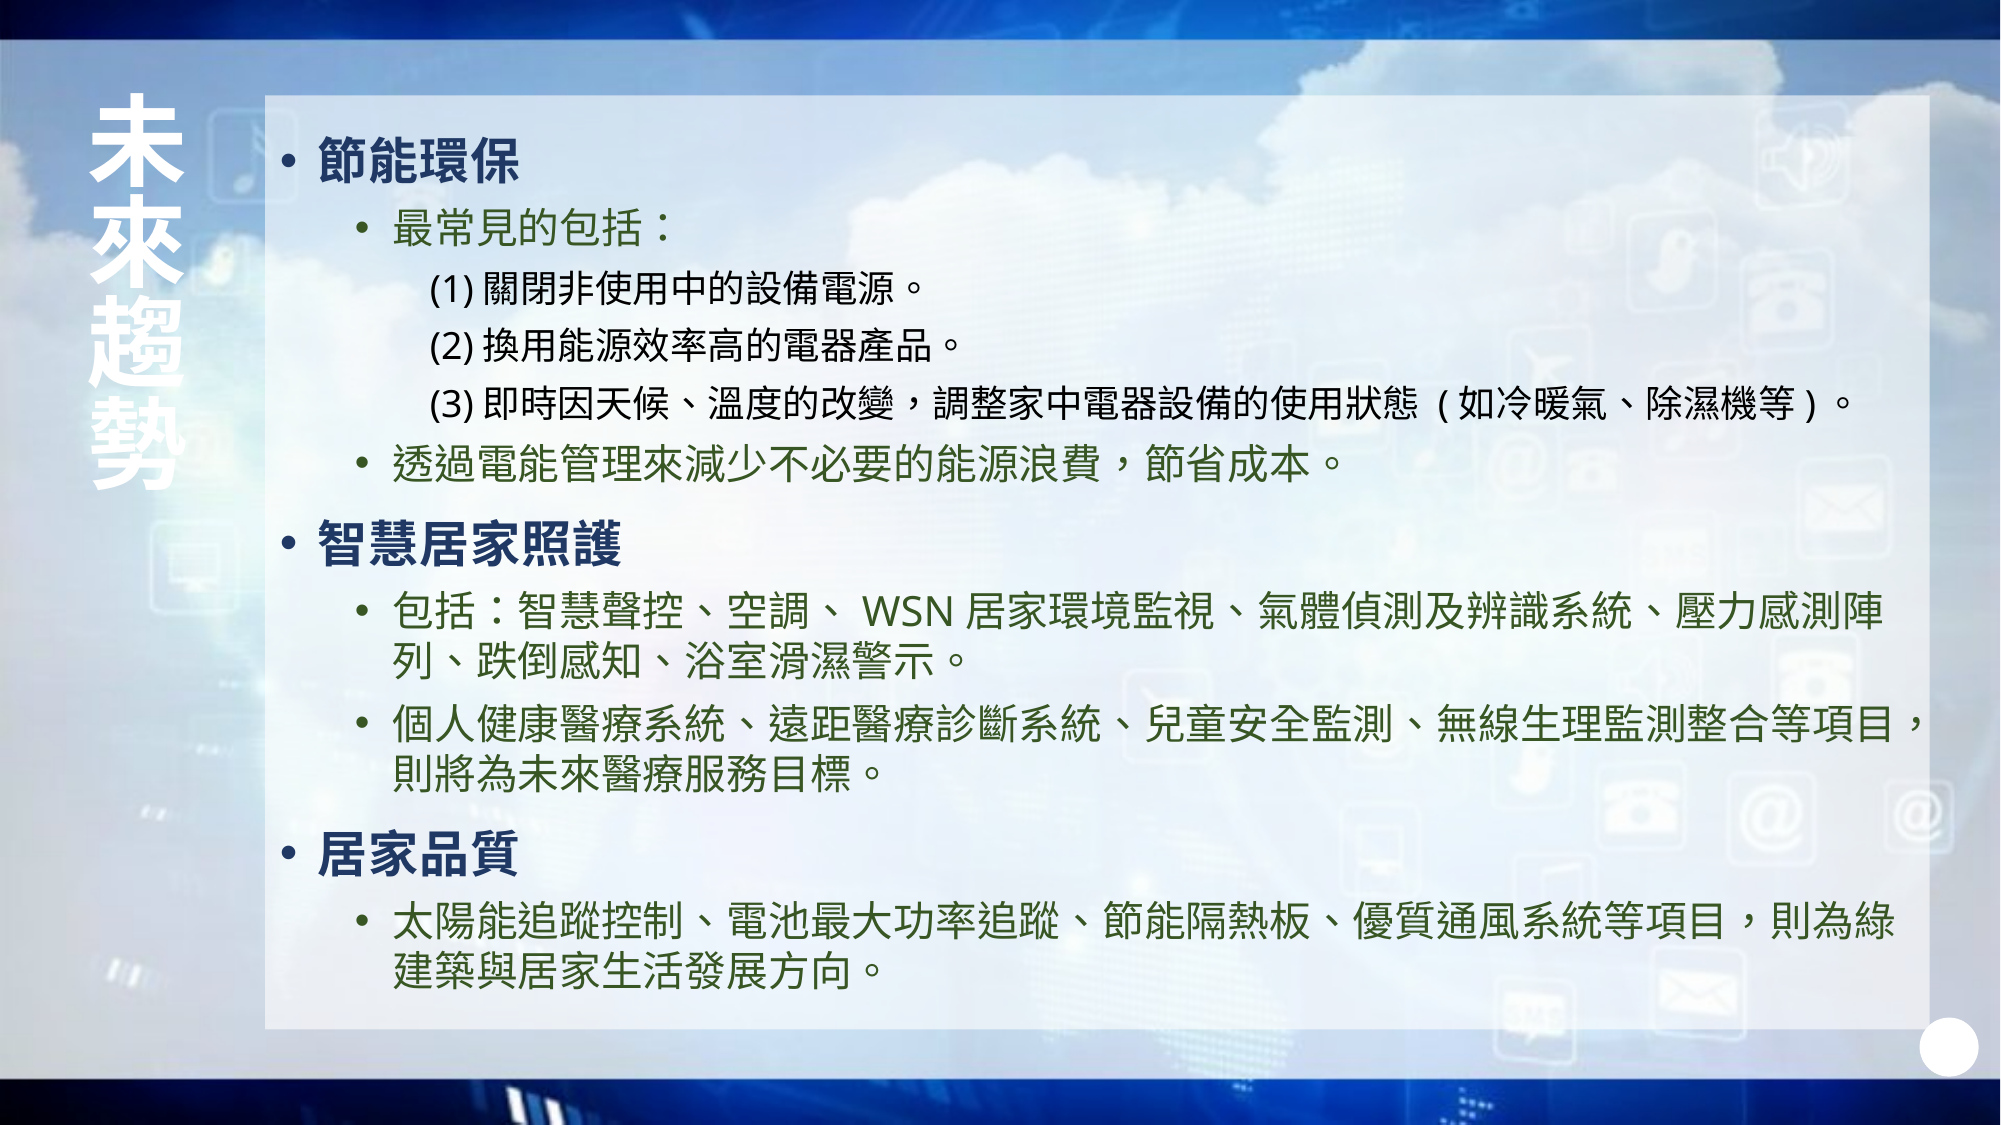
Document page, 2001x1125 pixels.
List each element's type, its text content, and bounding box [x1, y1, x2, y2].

title 未來趨勢 [64, 75, 222, 971]
list 節能環保 最常見的包括： (1)關閉非使用中的設備電源。 (2)換用能源效率高的電器產品。 (3)即時因天候、溫度的改變，調整家中電器設備的使用狀態 (如冷暖氣、除濕機等)。 透過電能管理來減少不必要的能源浪費，節省成本。 智慧居家照護 包括：智慧聲控、空調、WSN居家環境監視、氣體偵測及辨識系統、壓力感測陣列、跌倒感知、浴室滑濕警示。 個人健康醫療系統、遠距醫療診斷系統、兒童安全監測、無線生理監測整合等項目，則將為未來醫療服務目標。 居家品質 太陽能追蹤控制、電池最大功率追蹤、節能隔熱板、優質通風系統等項目，則為綠建築與居家生活發展方向。 [265, 95, 1930, 1030]
picture [0, 0, 2001, 1125]
